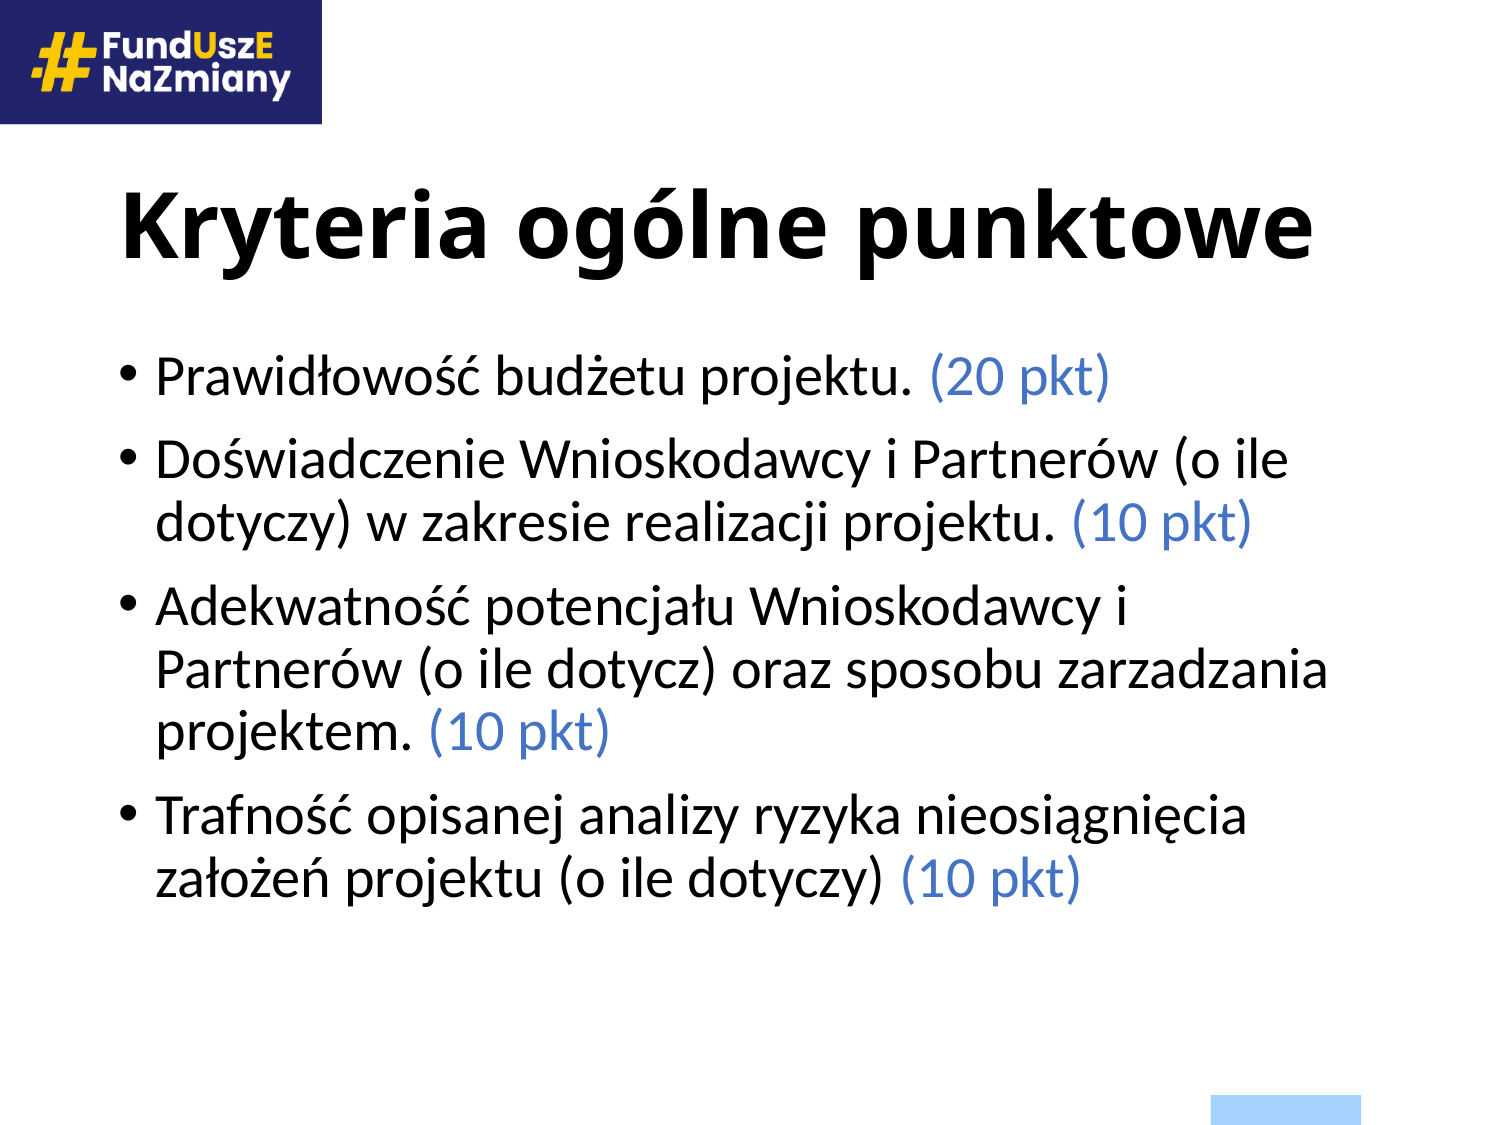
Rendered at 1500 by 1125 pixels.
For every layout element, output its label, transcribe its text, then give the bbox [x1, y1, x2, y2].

list Prawidłowość budżetu projektu. (20 pkt) Doświadczenie Wnioskodawcy i Partnerów (o ile dotyczy) w zakresie realizacji projektu. (10 pkt) Adekwatność potencjału Wnioskodawcy i Partnerów (o ile dotycz) oraz sposobu zarzadzania projektem. (10 pkt) Trafność opisanej analizy ryzyka nieosiągnięcia założeń projektu (o ile dotyczy) (10 pkt) [103, 337, 1397, 1048]
title Kryteria ogólne punktowe [103, 139, 1397, 319]
picture [0, 0, 1500, 1125]
